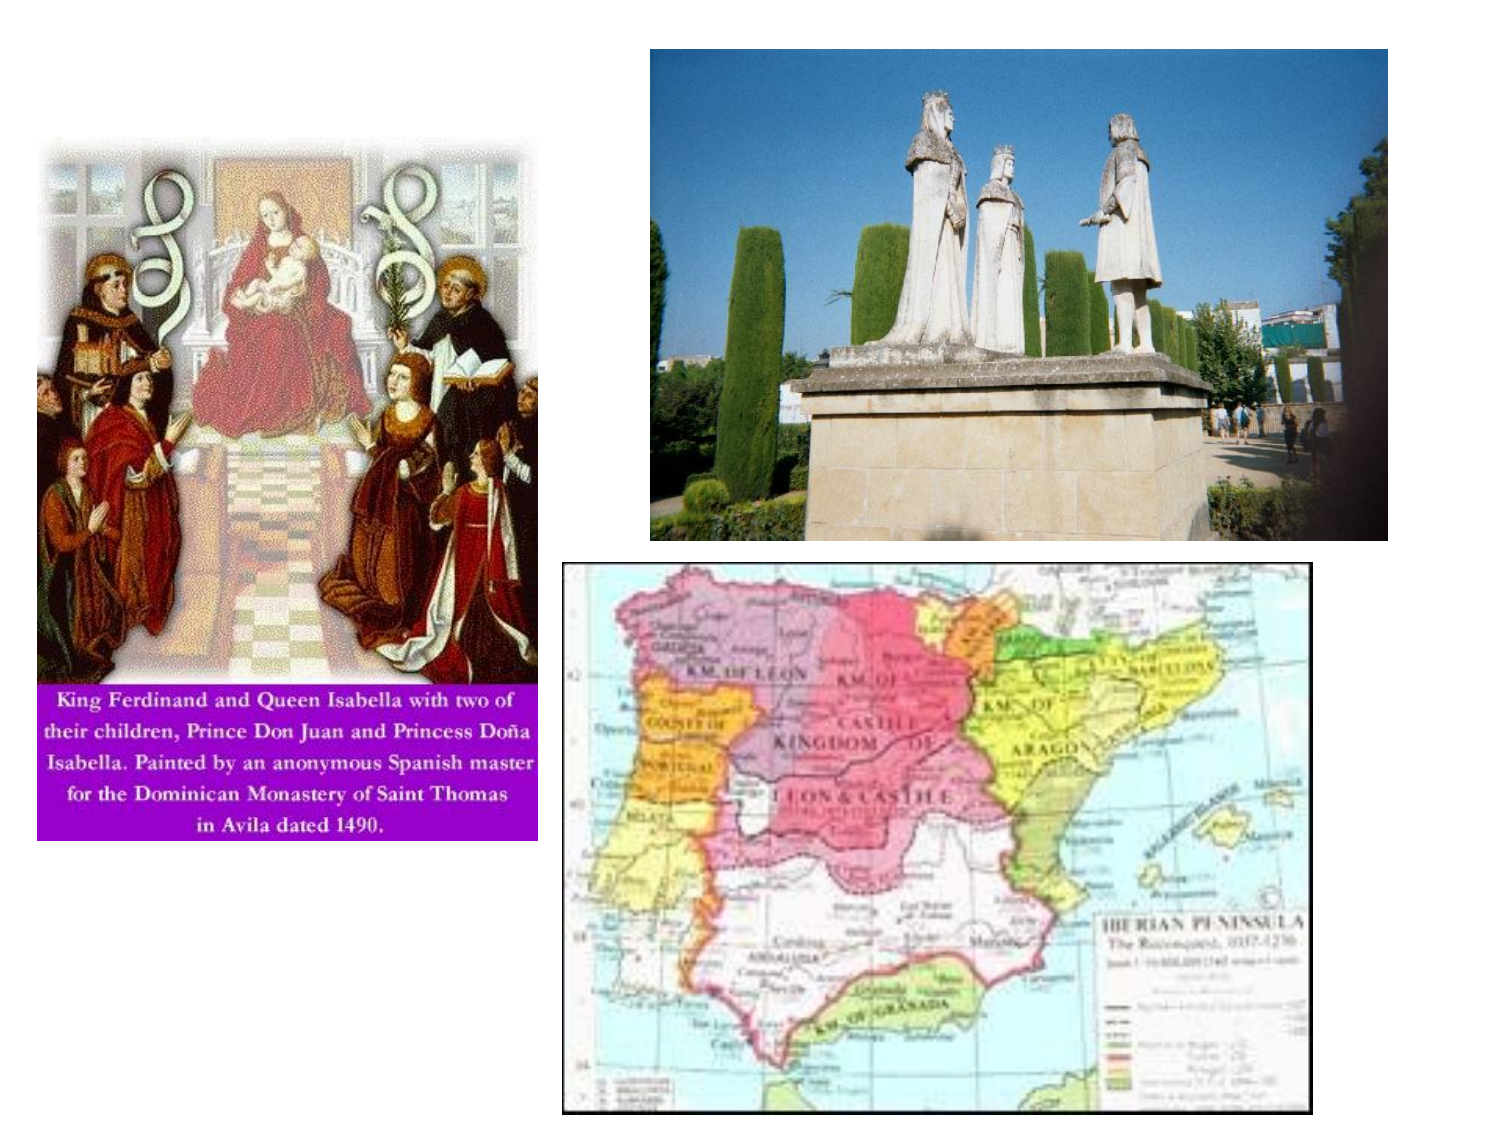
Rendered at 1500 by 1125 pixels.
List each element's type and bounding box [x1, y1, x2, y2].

picture [649, 49, 1388, 542]
picture [562, 562, 1313, 1115]
picture [37, 137, 538, 841]
